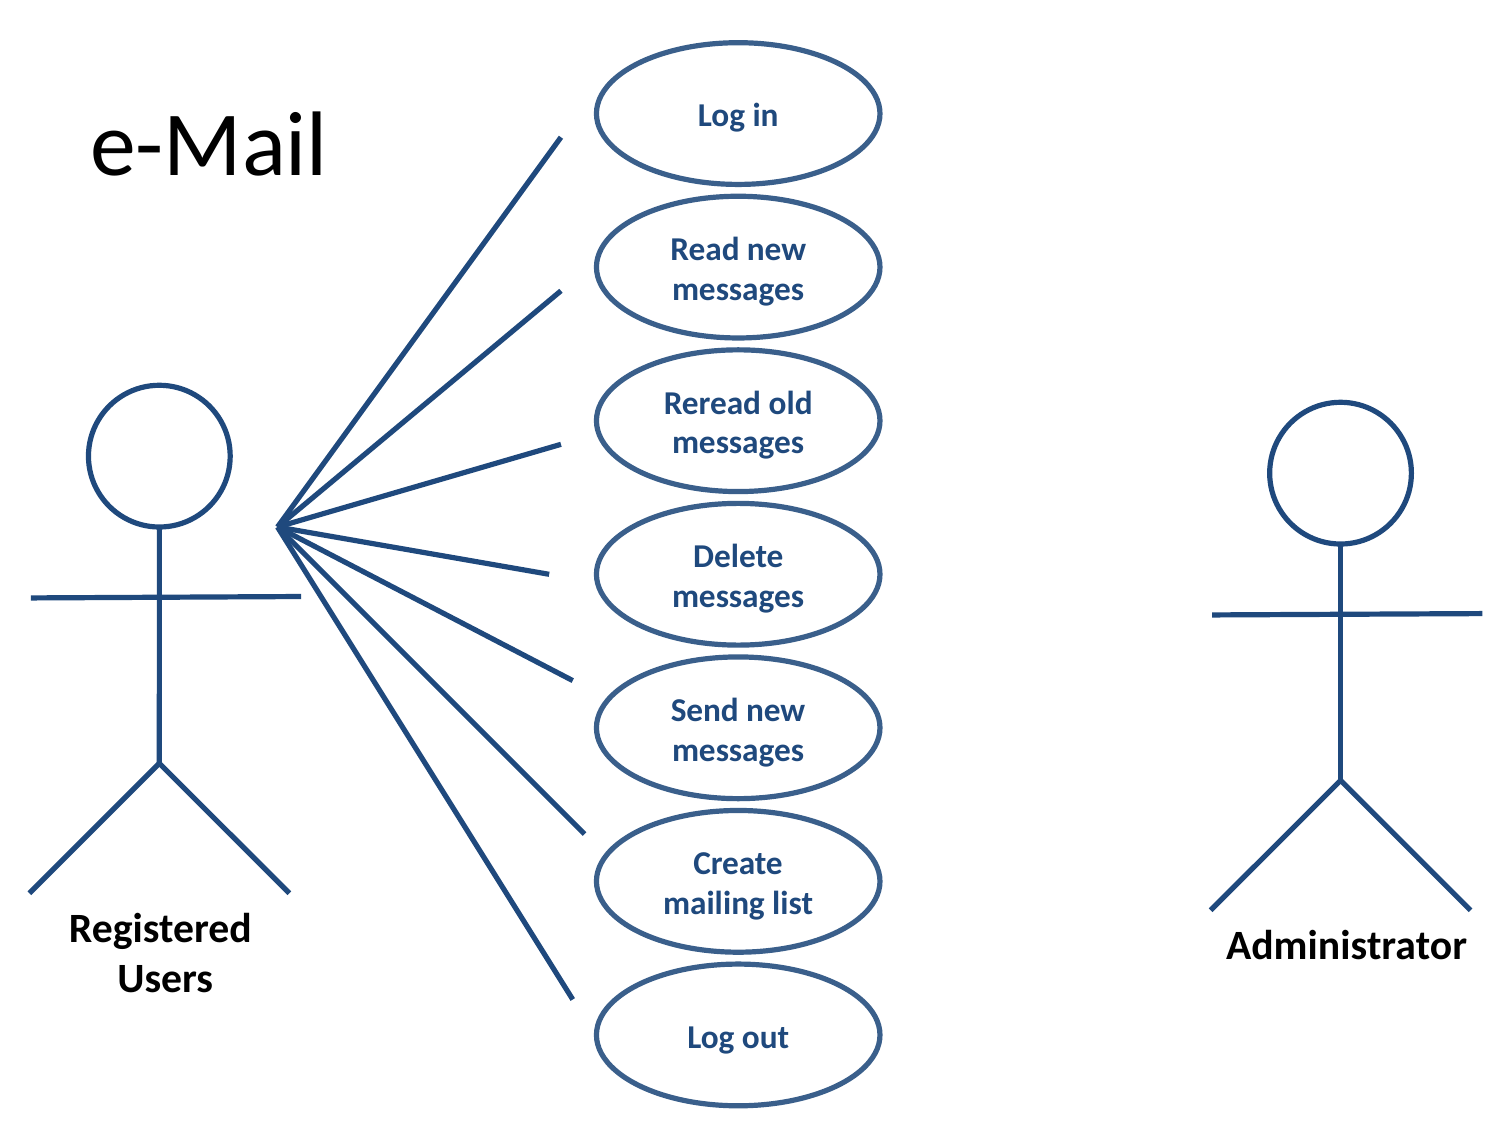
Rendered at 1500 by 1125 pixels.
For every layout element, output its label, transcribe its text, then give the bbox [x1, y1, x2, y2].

title e-Mail [75, 45, 1425, 233]
text_box Administrator [1211, 910, 1482, 976]
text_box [574, 526, 585, 835]
text_box Log in [594, 40, 883, 187]
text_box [29, 762, 160, 894]
text_box Delete messages [594, 501, 883, 648]
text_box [160, 762, 272, 894]
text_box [277, 526, 574, 1000]
text_box Send new messages [594, 654, 883, 801]
text_box Registered Users [54, 901, 277, 1008]
text_box Reread old messages [594, 347, 883, 494]
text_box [1210, 780, 1341, 911]
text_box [277, 444, 562, 524]
text_box Create mailing list [594, 808, 883, 955]
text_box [1341, 780, 1471, 911]
text_box [1267, 400, 1414, 547]
text_box Log out [594, 961, 883, 1108]
text_box Read new messages [594, 194, 883, 341]
text_box [86, 383, 233, 530]
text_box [277, 136, 562, 444]
